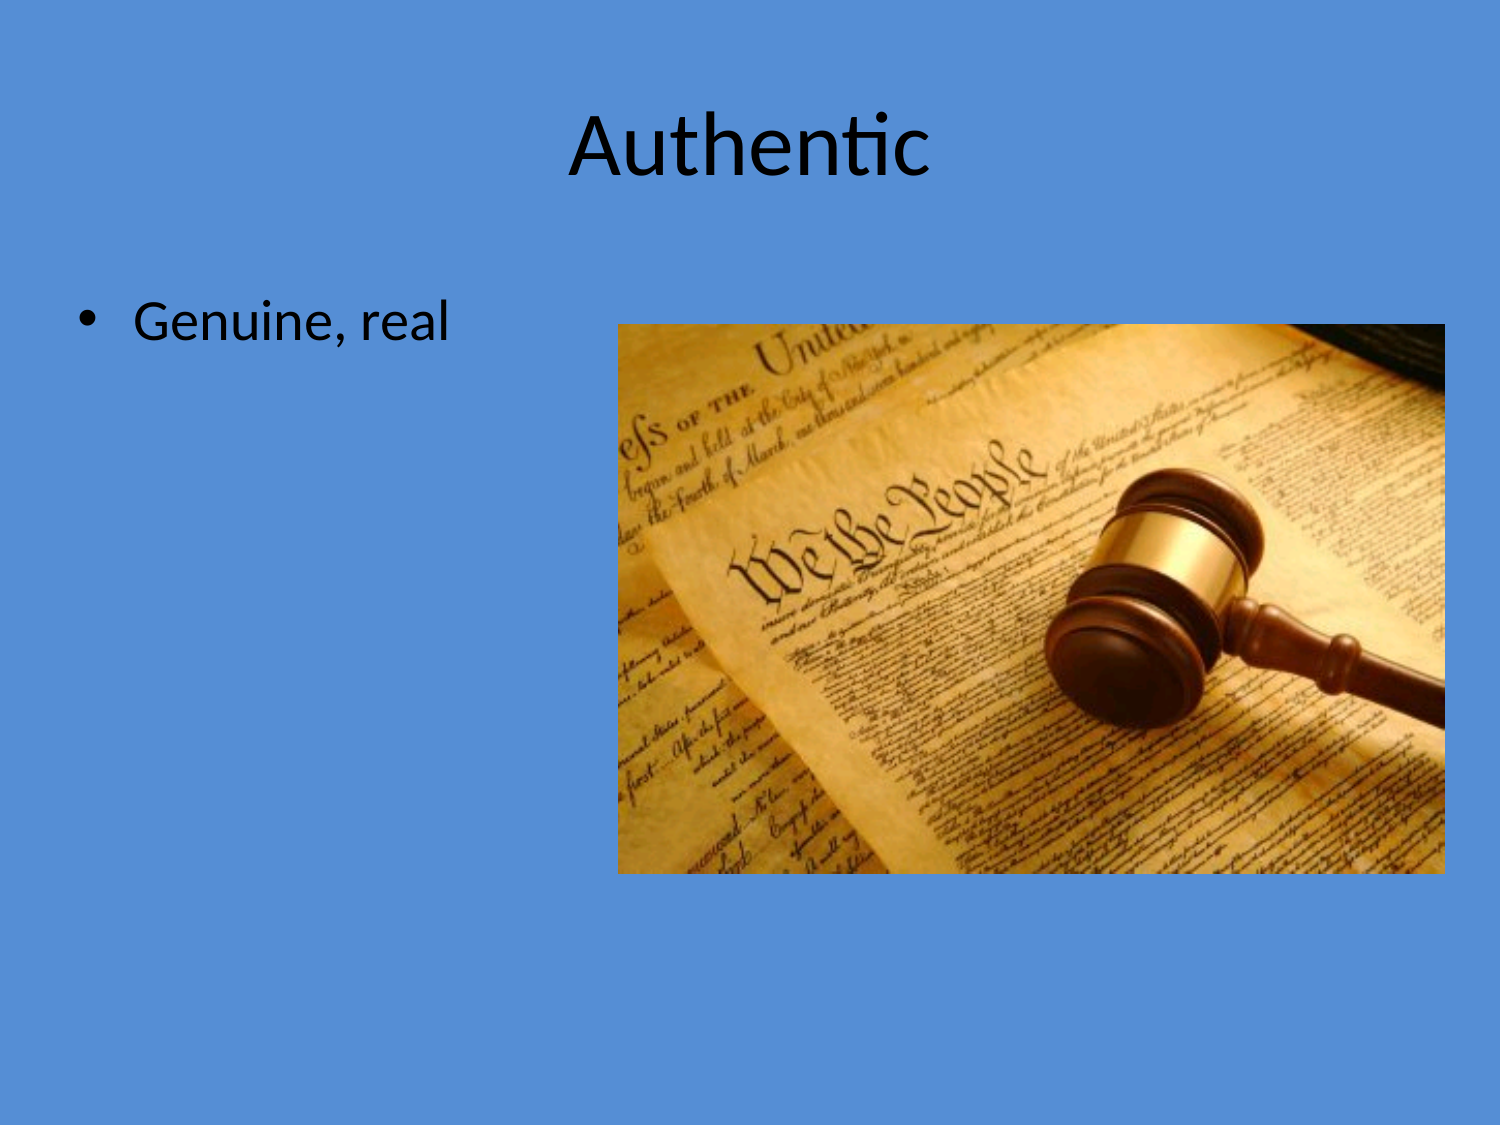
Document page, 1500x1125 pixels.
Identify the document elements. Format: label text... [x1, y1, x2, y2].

title Authentic [75, 45, 1425, 233]
picture [618, 324, 1445, 874]
list Genuine, real [62, 275, 725, 1018]
